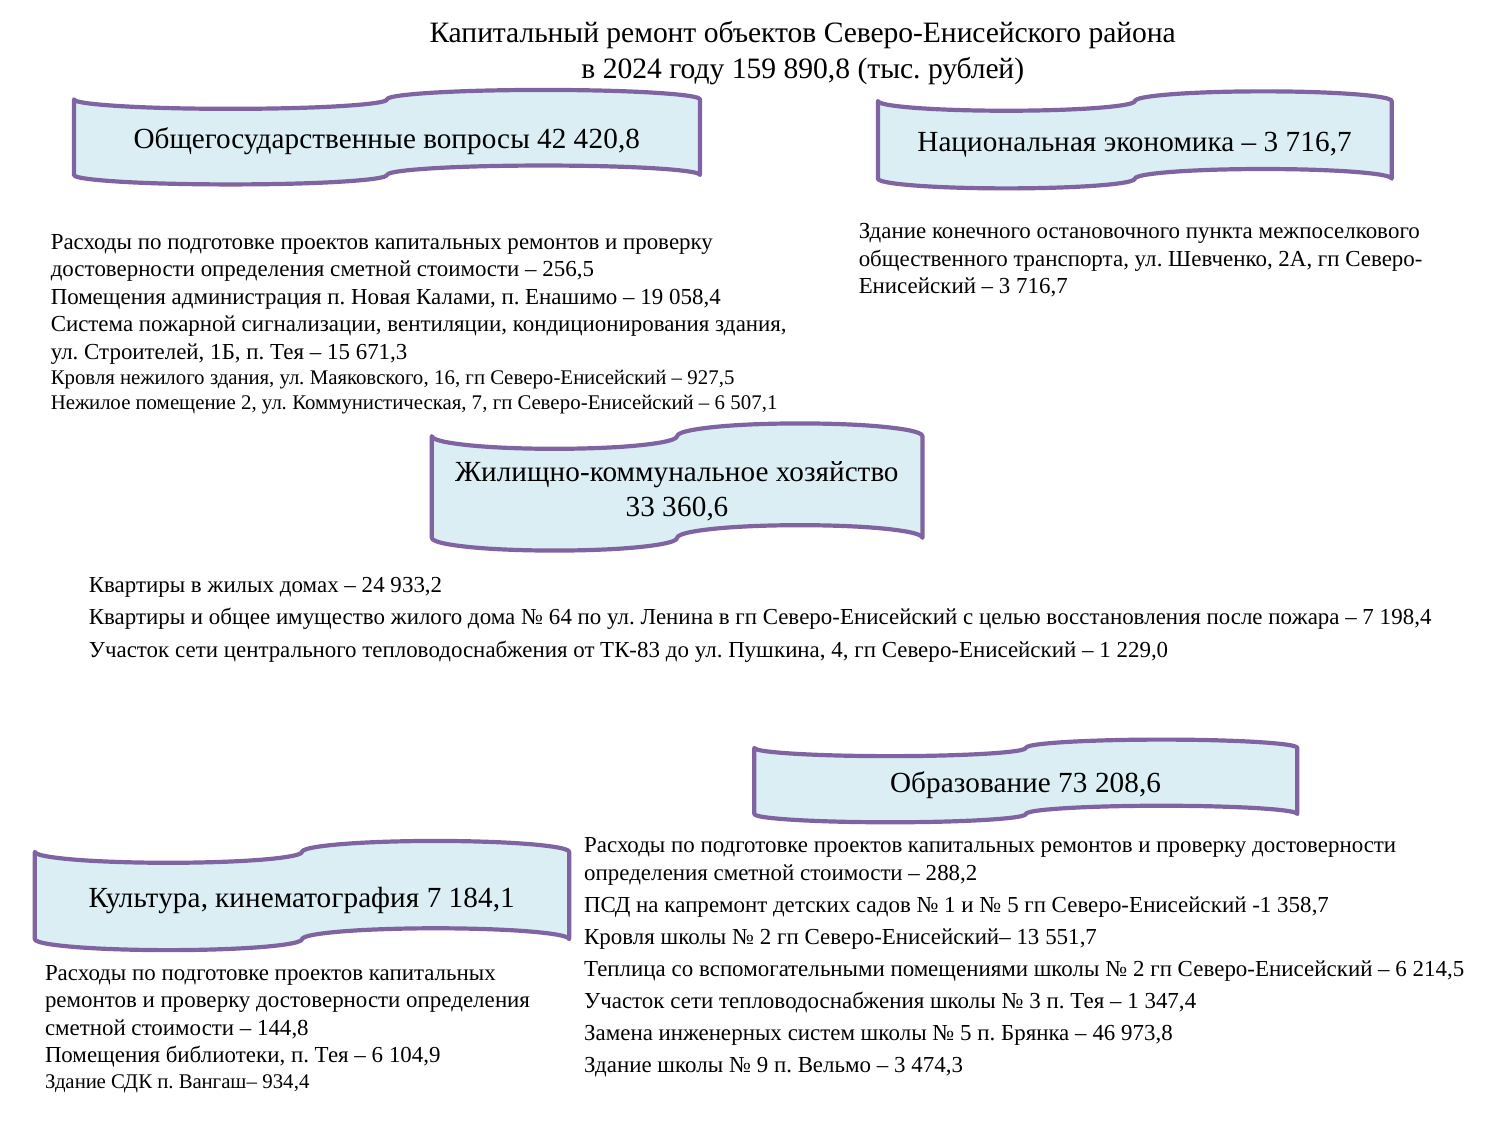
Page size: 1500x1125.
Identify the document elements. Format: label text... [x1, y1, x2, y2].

text_box Жилищно-коммунальное хозяйство 33 360,6 [429, 421, 925, 553]
text_box Общегосударственные вопросы 42 420,8 [71, 87, 703, 187]
text_box Здание конечного остановочного пункта межпоселкового общественного транспорта, ул. Шевченко, 2А, гп Северо-Енисейский – 3 716,7 [844, 208, 1456, 306]
title Капитальный ремонт объектов Северо-Енисейского района в 2024 году 159 890,8 (тыс. рублей) [197, 5, 1416, 92]
text_box Расходы по подготовке проектов капитальных ремонтов и проверку достоверности определения сметной стоимости – 144,8 Помещения библиотеки, п. Тея – 6 104,9 Здание СДК п. Вангаш– 934,4 [30, 950, 569, 1100]
list Квартиры в жилых домах – 24 933,2 Квартиры и общее имущество жилого дома № 64 по ул. Ленина в гп Северо-Енисейский с целью восстановления после пожара – 7 198,4 Участок сети центрального тепловодоснабжения от ТК-83 до ул. Пушкина, 4, гп Северо-Енисейский – 1 229,0 [73, 562, 1456, 693]
text_box Расходы по подготовке проектов капитальных ремонтов и проверку достоверности определения сметной стоимости – 288,2 ПСД на капремонт детских садов № 1 и № 5 гп Северо-Енисейский -1 358,7 Кровля школы № 2 гп Северо-Енисейский– 13 551,7 Теплица со вспомогательными помещениями школы № 2 гп Северо-Енисейский – 6 214,5 Участок сети тепловодоснабжения школы № 3 п. Тея – 1 347,4 Замена инженерных систем школы № 5 п. Брянка – 46 973,8 Здание школы № 9 п. Вельмо – 3 474,3 [569, 822, 1483, 1106]
text_box Культура, кинематография 7 184,1 [32, 838, 569, 950]
text_box Национальная экономика – 3 716,7 [875, 89, 1394, 191]
text_box Расходы по подготовке проектов капитальных ремонтов и проверку достоверности определения сметной стоимости – 256,5 Помещения администрация п. Новая Калами, п. Енашимо – 19 058,4 Система пожарной сигнализации, вентиляции, кондиционирования здания, ул. Строителей, 1Б, п. Тея – 15 671,3 Кровля нежилого здания, ул. Маяковского, 16, гп Северо-Енисейский – 927,5 Нежилое помещение 2, ул. Коммунистическая, 7, гп Северо-Енисейский – 6 507,1 [36, 218, 822, 421]
text_box Образование 73 208,6 [752, 737, 1300, 822]
